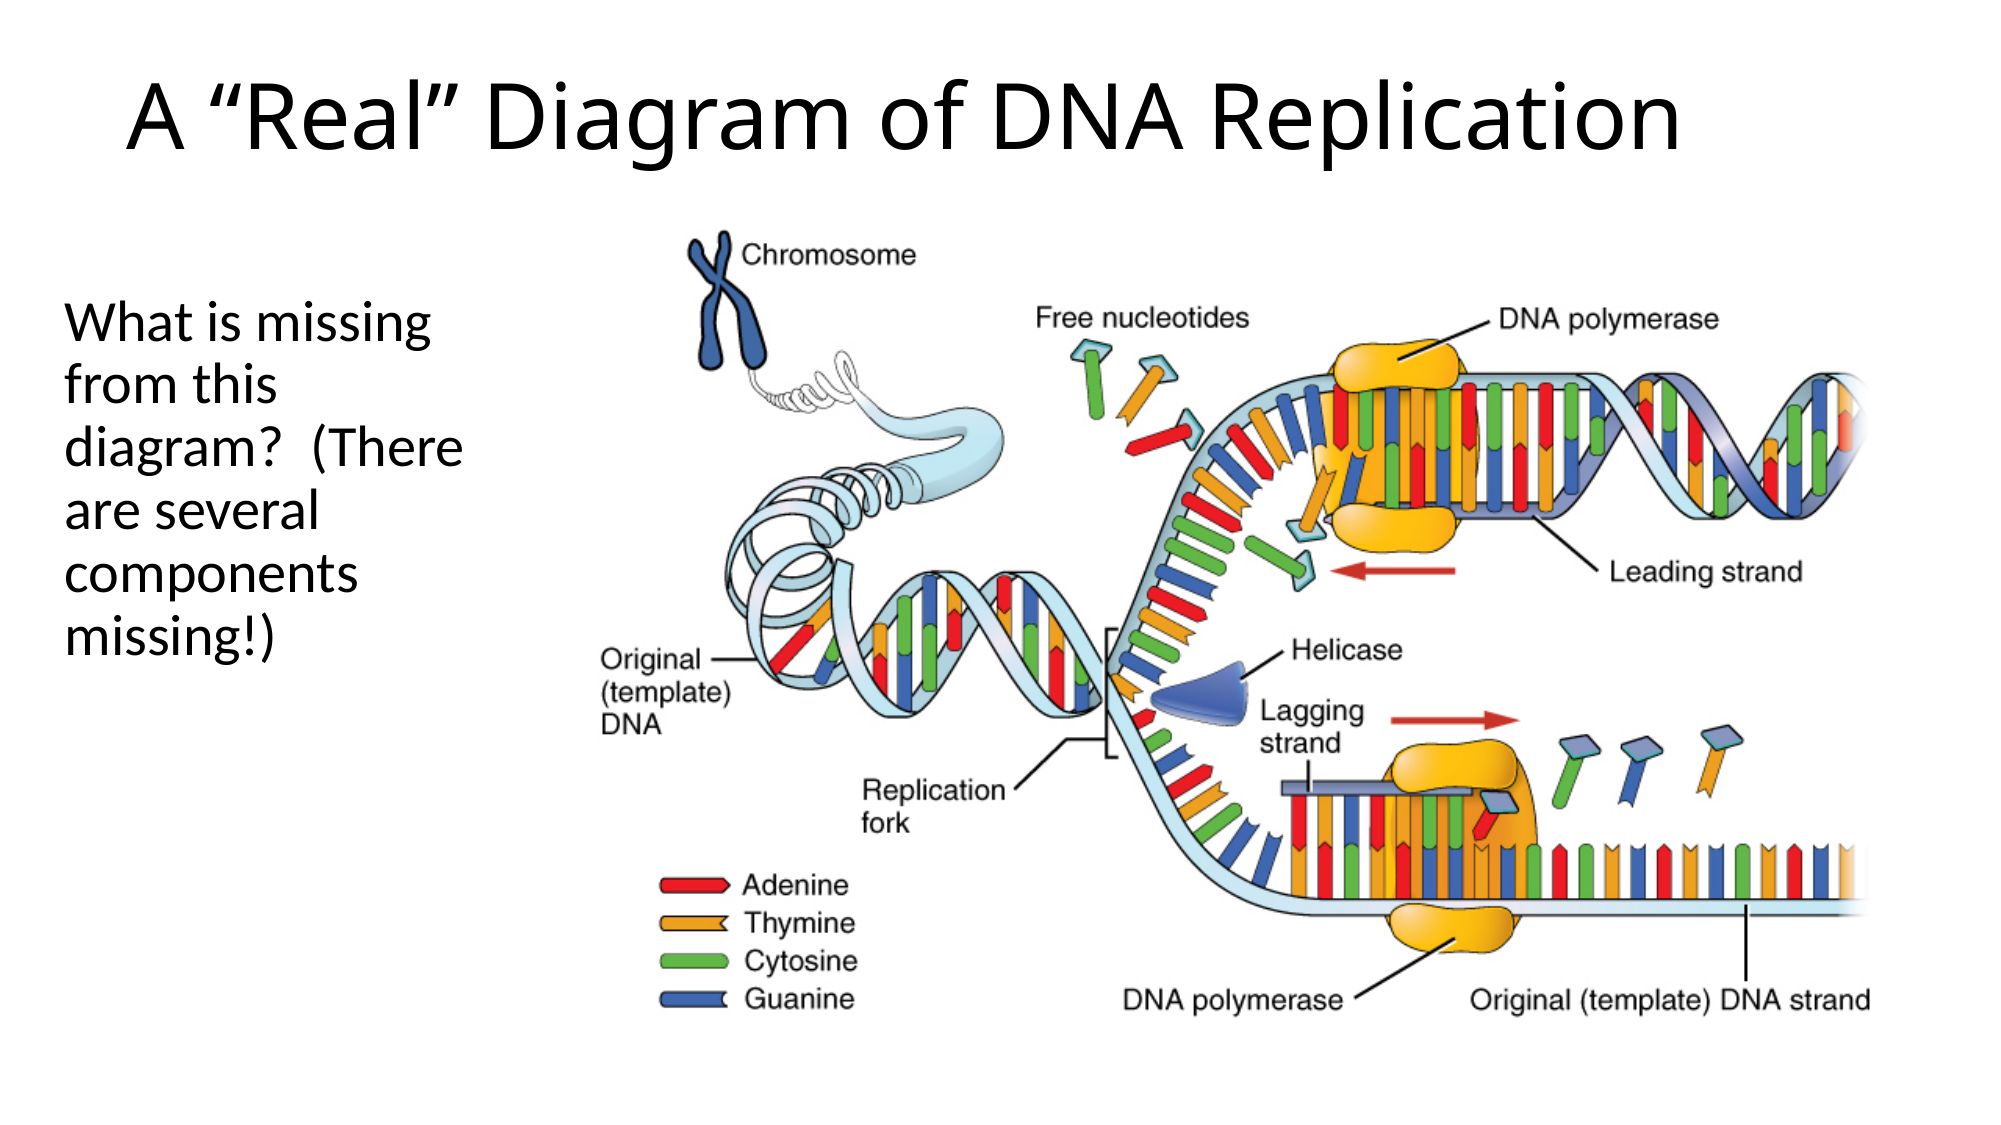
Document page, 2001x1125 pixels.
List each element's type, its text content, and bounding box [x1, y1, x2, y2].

list What is missing from this diagram? (There are several components missing!) [49, 283, 515, 997]
picture [595, 228, 1876, 1020]
title A “Real” Diagram of DNA Replication [111, 11, 1837, 229]
